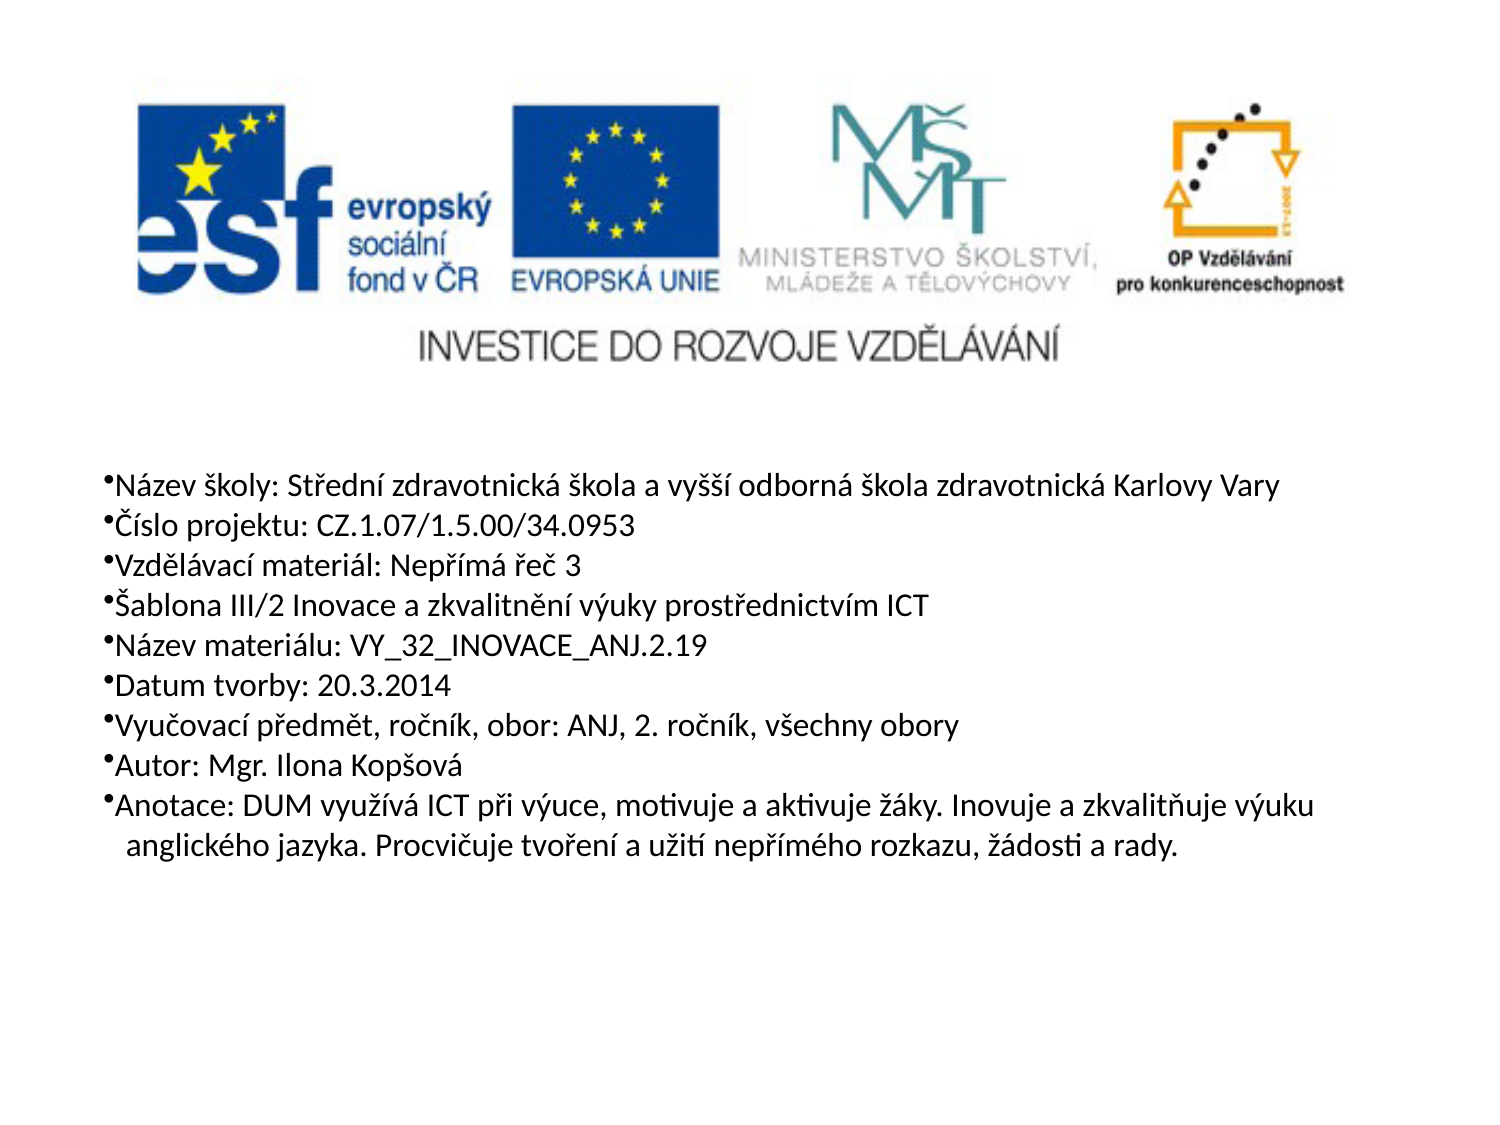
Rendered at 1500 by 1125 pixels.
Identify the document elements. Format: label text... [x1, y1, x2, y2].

picture [100, 77, 1377, 386]
text_box Název školy: Střední zdravotnická škola a vyšší odborná škola zdravotnická Karlovy Vary Číslo projektu: CZ.1.07/1.5.00/34.0953 Vzdělávací materiál: Nepřímá řeč 3 Šablona III/2 Inovace a zkvalitnění výuky prostřednictvím ICT Název materiálu: VY_32_INOVACE_ANJ.2.19 Datum tvorby: 20.3.2014 Vyučovací předmět, ročník, obor: ANJ, 2. ročník, všechny obory Autor: Mgr. Ilona Kopšová Anotace: DUM využívá ICT při výuce, motivuje a aktivuje žáky. Inovuje a zkvalitňuje výuku anglického jazyka. Procvičuje tvoření a užití nepřímého rozkazu, žádosti a rady. [88, 456, 1424, 871]
